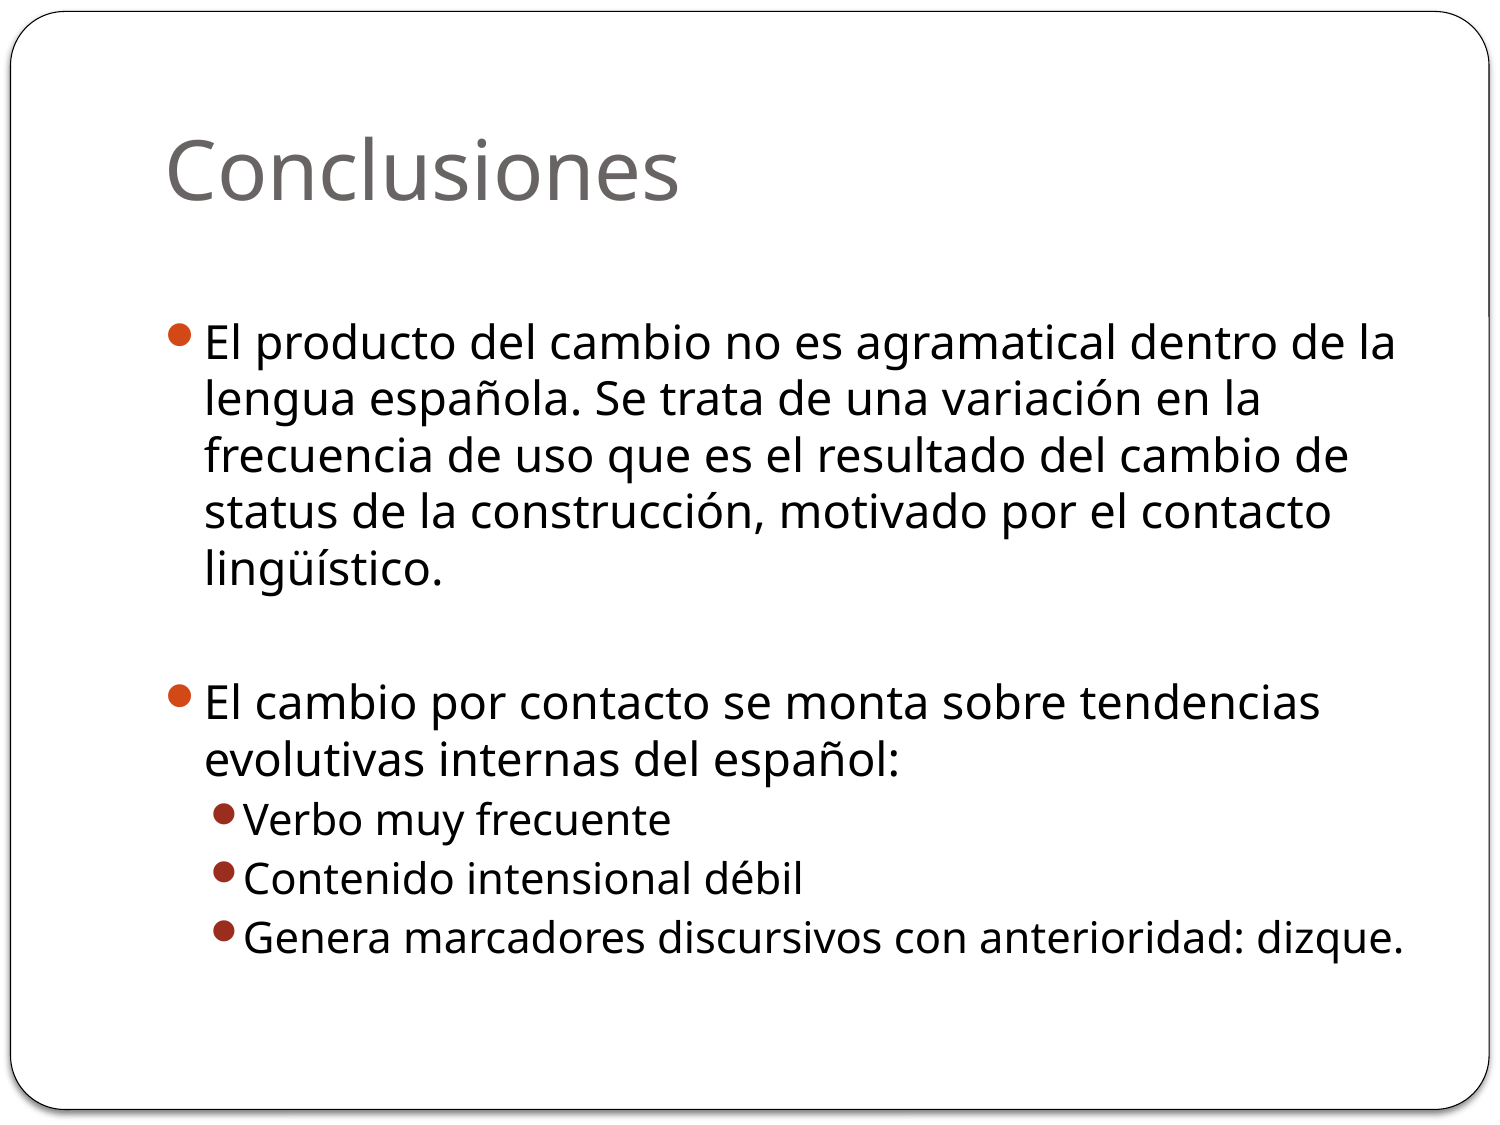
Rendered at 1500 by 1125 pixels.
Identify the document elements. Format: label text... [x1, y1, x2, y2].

list El producto del cambio no es agramatical dentro de la lengua española. Se trata de una variación en la frecuencia de uso que es el resultado del cambio de status de la construcción, motivado por el contacto lingüístico. El cambio por contacto se monta sobre tendencias evolutivas internas del español: Verbo muy frecuente Contenido intensional débil Genera marcadores discursivos con anterioridad: dizque. [150, 237, 1425, 988]
title Conclusiones [150, 45, 1425, 233]
